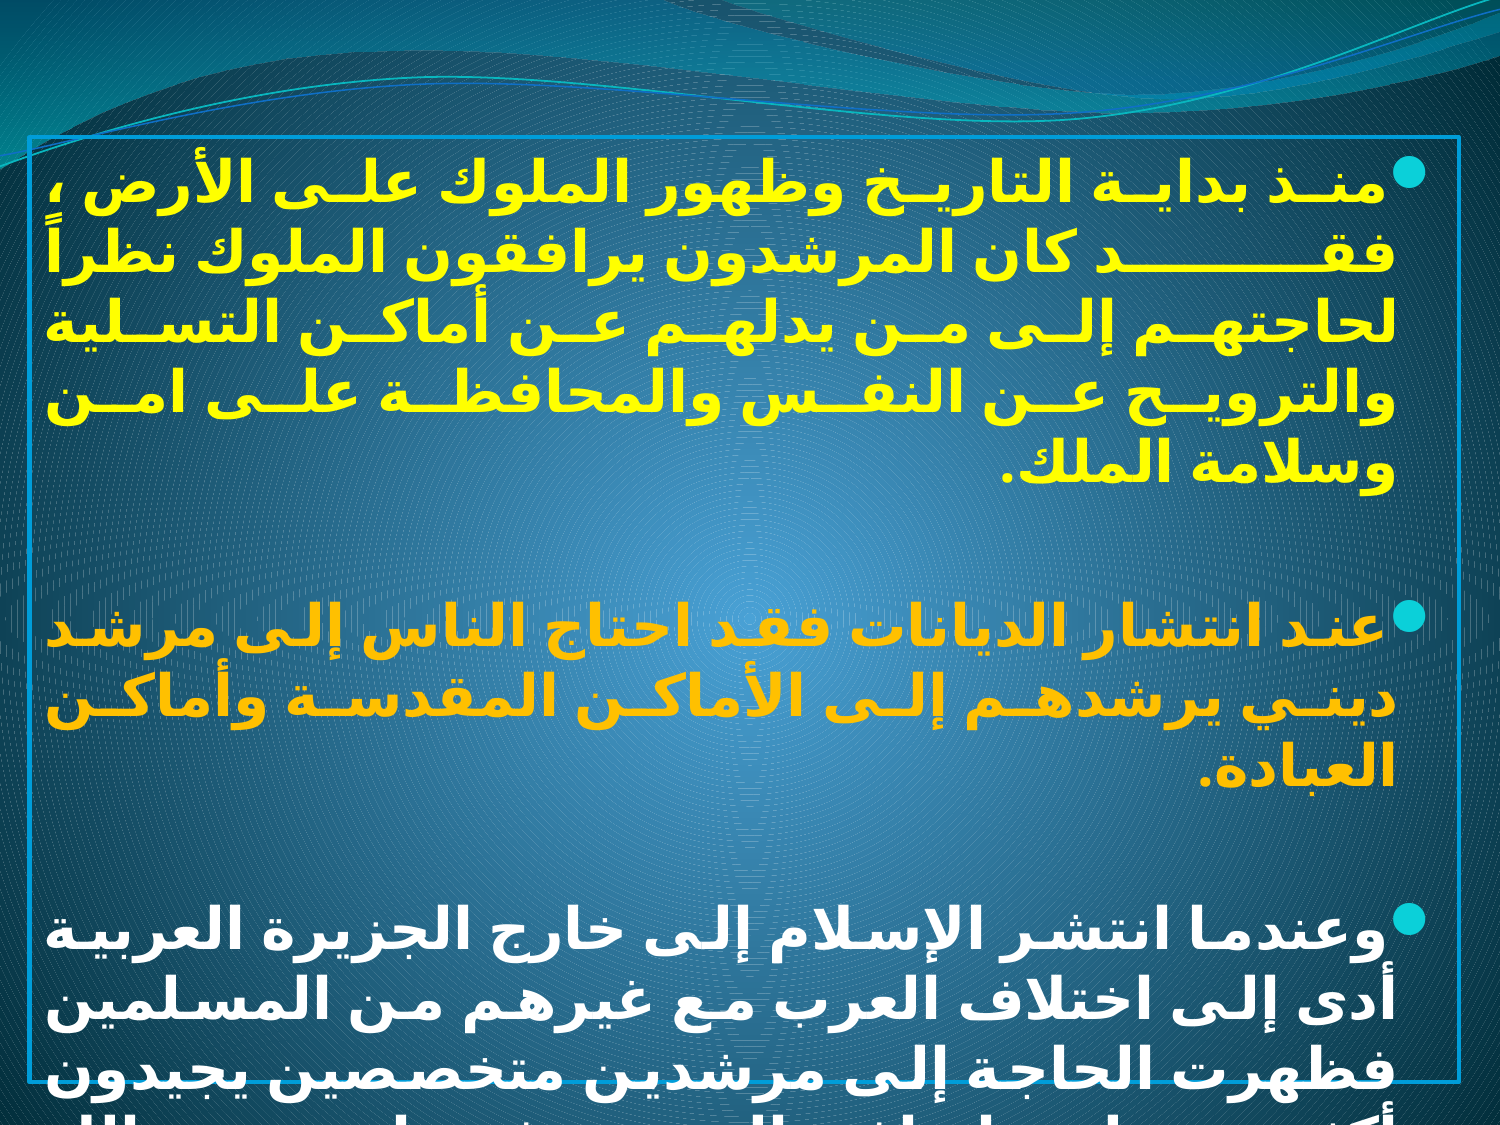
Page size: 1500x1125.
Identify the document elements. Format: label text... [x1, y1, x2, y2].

list منذ بداية التاريخ وظهور الملوك على الأرض ، فقد كان المرشدون يرافقون الملوك نظراً لحاجتهم إلى من يدلهم عن أماكن التسلية والترويح عن النفس والمحافظة على امن وسلامة الملك. عند انتشار الديانات فقد احتاج الناس إلى مرشد ديني يرشدهم إلى الأماكن المقدسة وأماكن العبادة. وعندما انتشر الإسلام إلى خارج الجزيرة العربية أدى إلى اختلاف العرب مع غيرهم من المسلمين فظهرت الحاجة إلى مرشدين متخصصين يجيدون أكثر من لغة إضافة إلى معرفة تامة بمسالك الطريق إلى أماكن الحج والعمرة والمدينة المنورة وقبر النبي (صلى الله عليه واله وسلم) . [27, 135, 1461, 1084]
